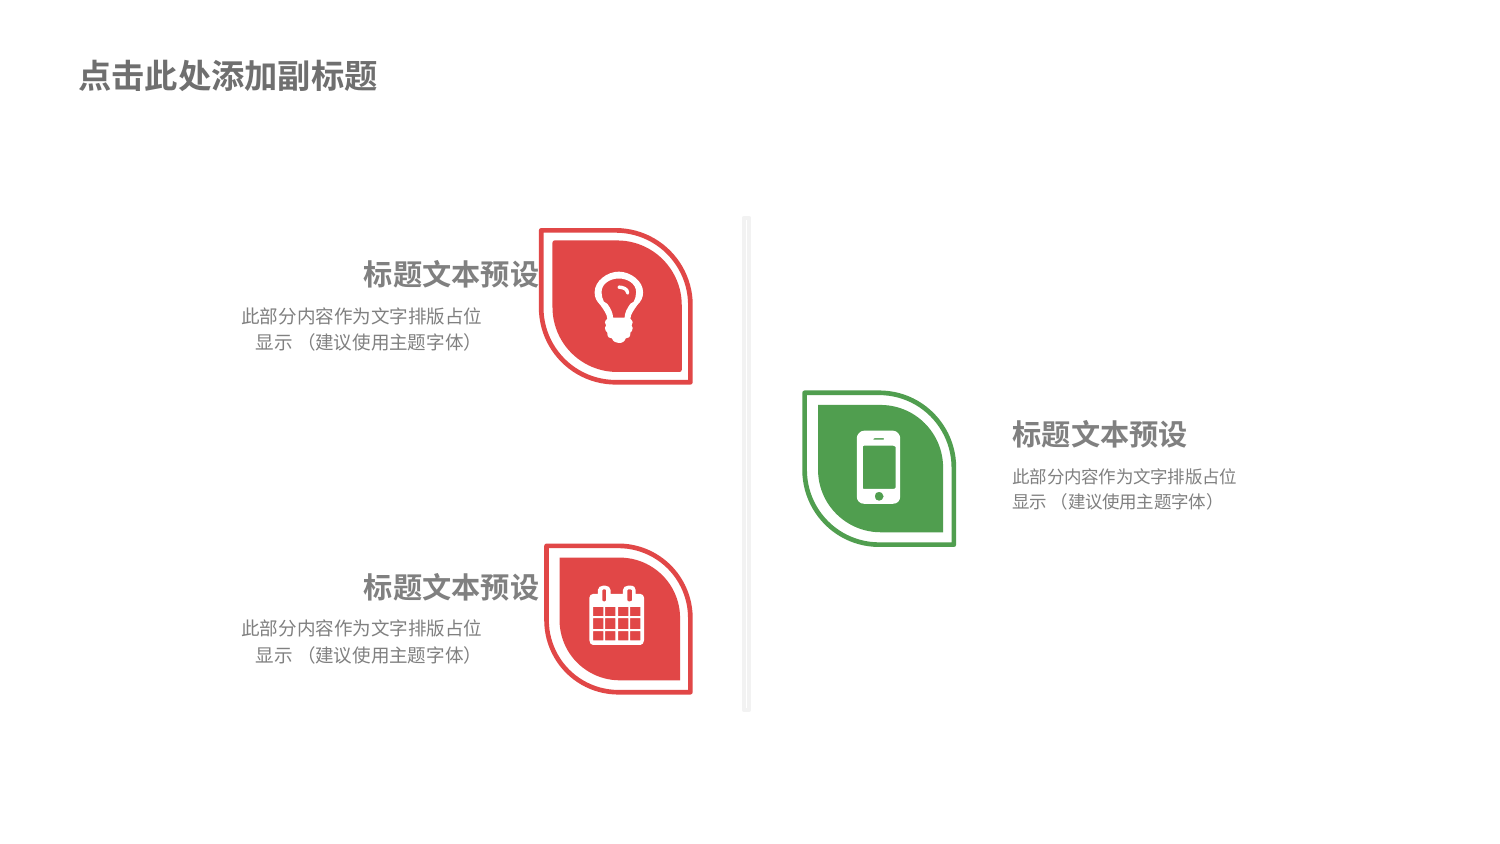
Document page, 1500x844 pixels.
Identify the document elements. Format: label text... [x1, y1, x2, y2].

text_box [216, 230, 691, 383]
text_box [742, 216, 751, 712]
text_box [804, 392, 1278, 545]
text_box 点击此处添加副标题 [58, 45, 792, 106]
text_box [216, 545, 691, 693]
